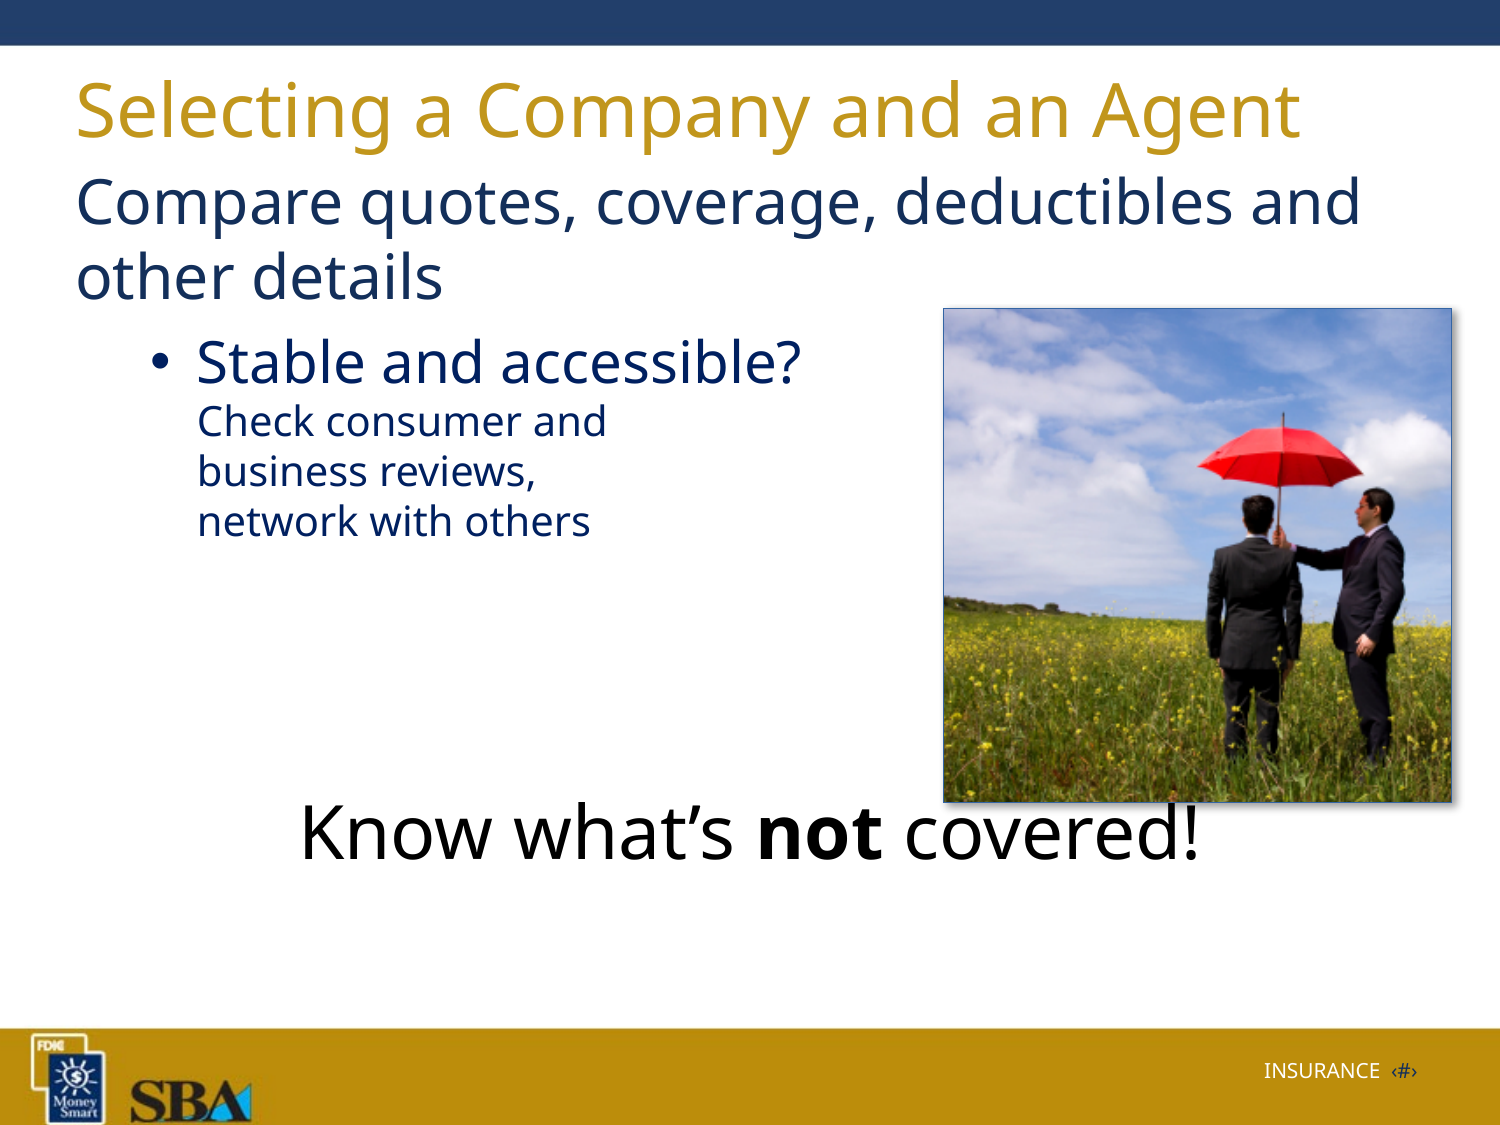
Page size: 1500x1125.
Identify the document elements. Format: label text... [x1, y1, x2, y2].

list Compare quotes, coverage, deductibles and other details Stable and accessible? Check consumer and business reviews, network with others Know what’s not covered! [74, 161, 1426, 1026]
picture [0, 0, 1500, 1125]
title Selecting a Company and an Agent [74, 61, 1426, 161]
